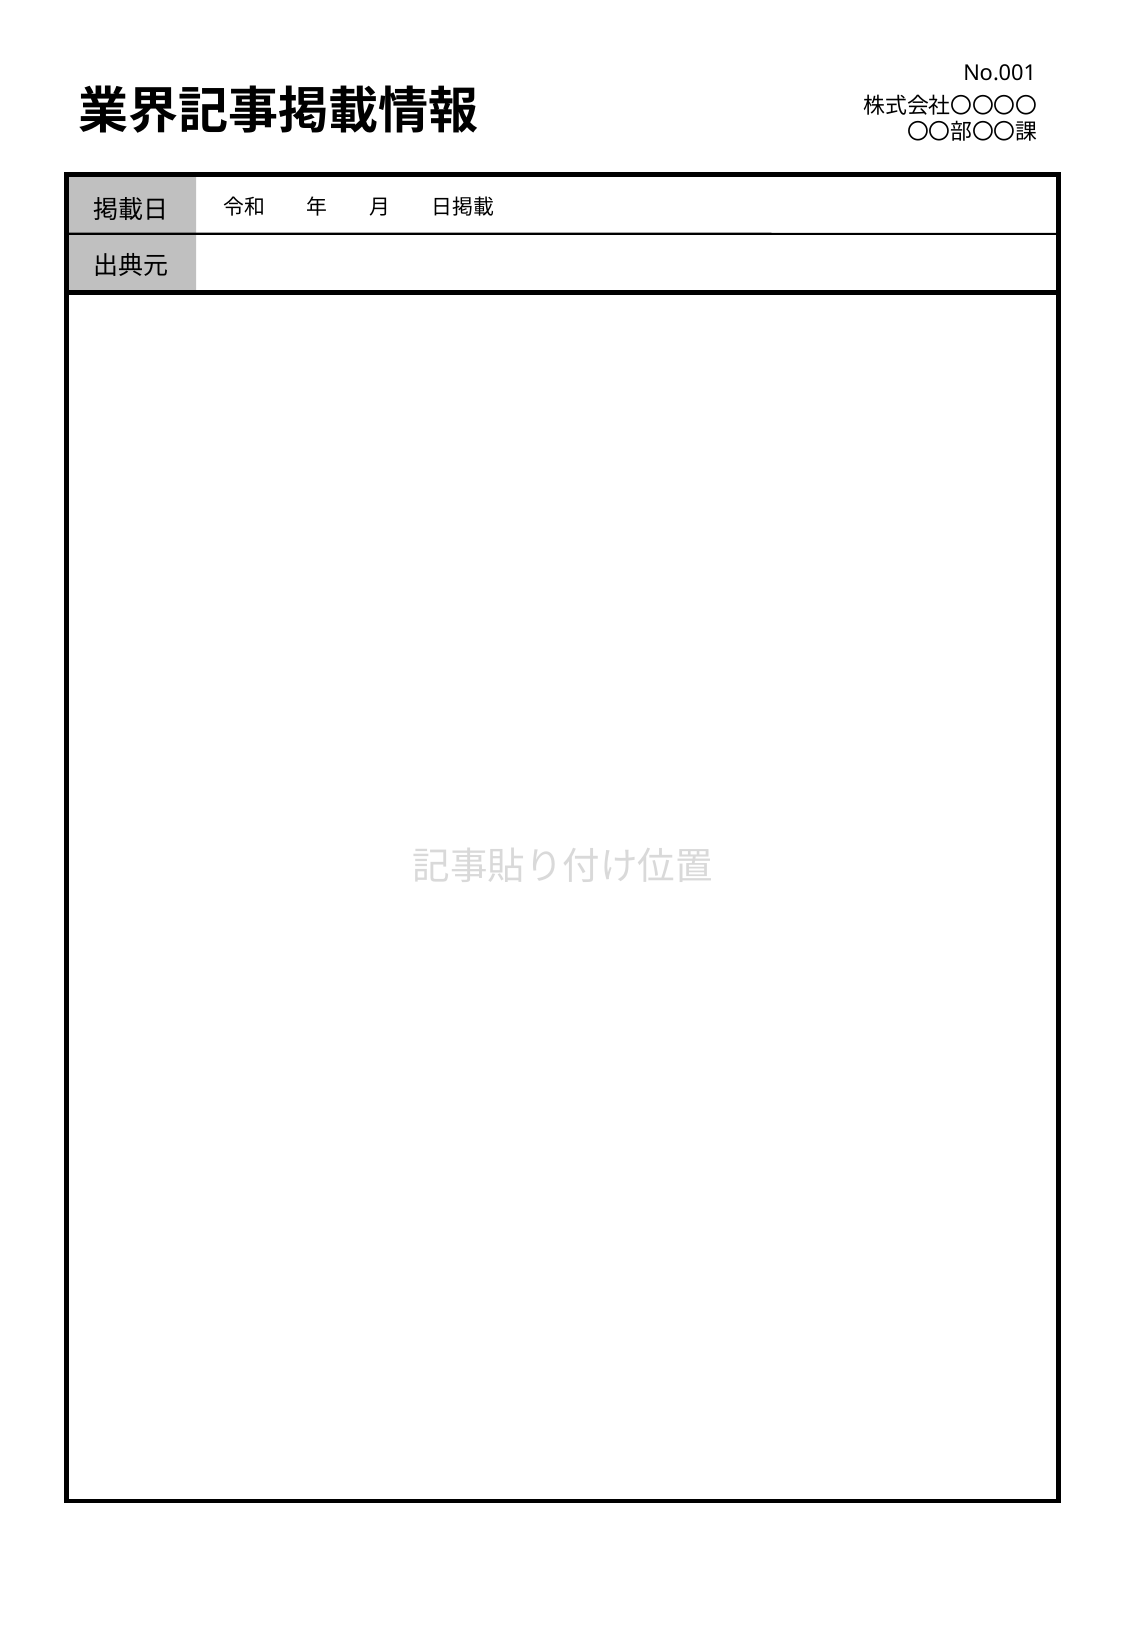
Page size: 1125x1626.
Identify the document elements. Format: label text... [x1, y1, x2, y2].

text_box No.001 [948, 51, 1052, 92]
text_box 株式会社〇〇〇〇 〇〇部〇〇課 [848, 83, 1053, 152]
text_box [66, 174, 1059, 1501]
title 業界記事掲載情報 [63, 70, 567, 147]
